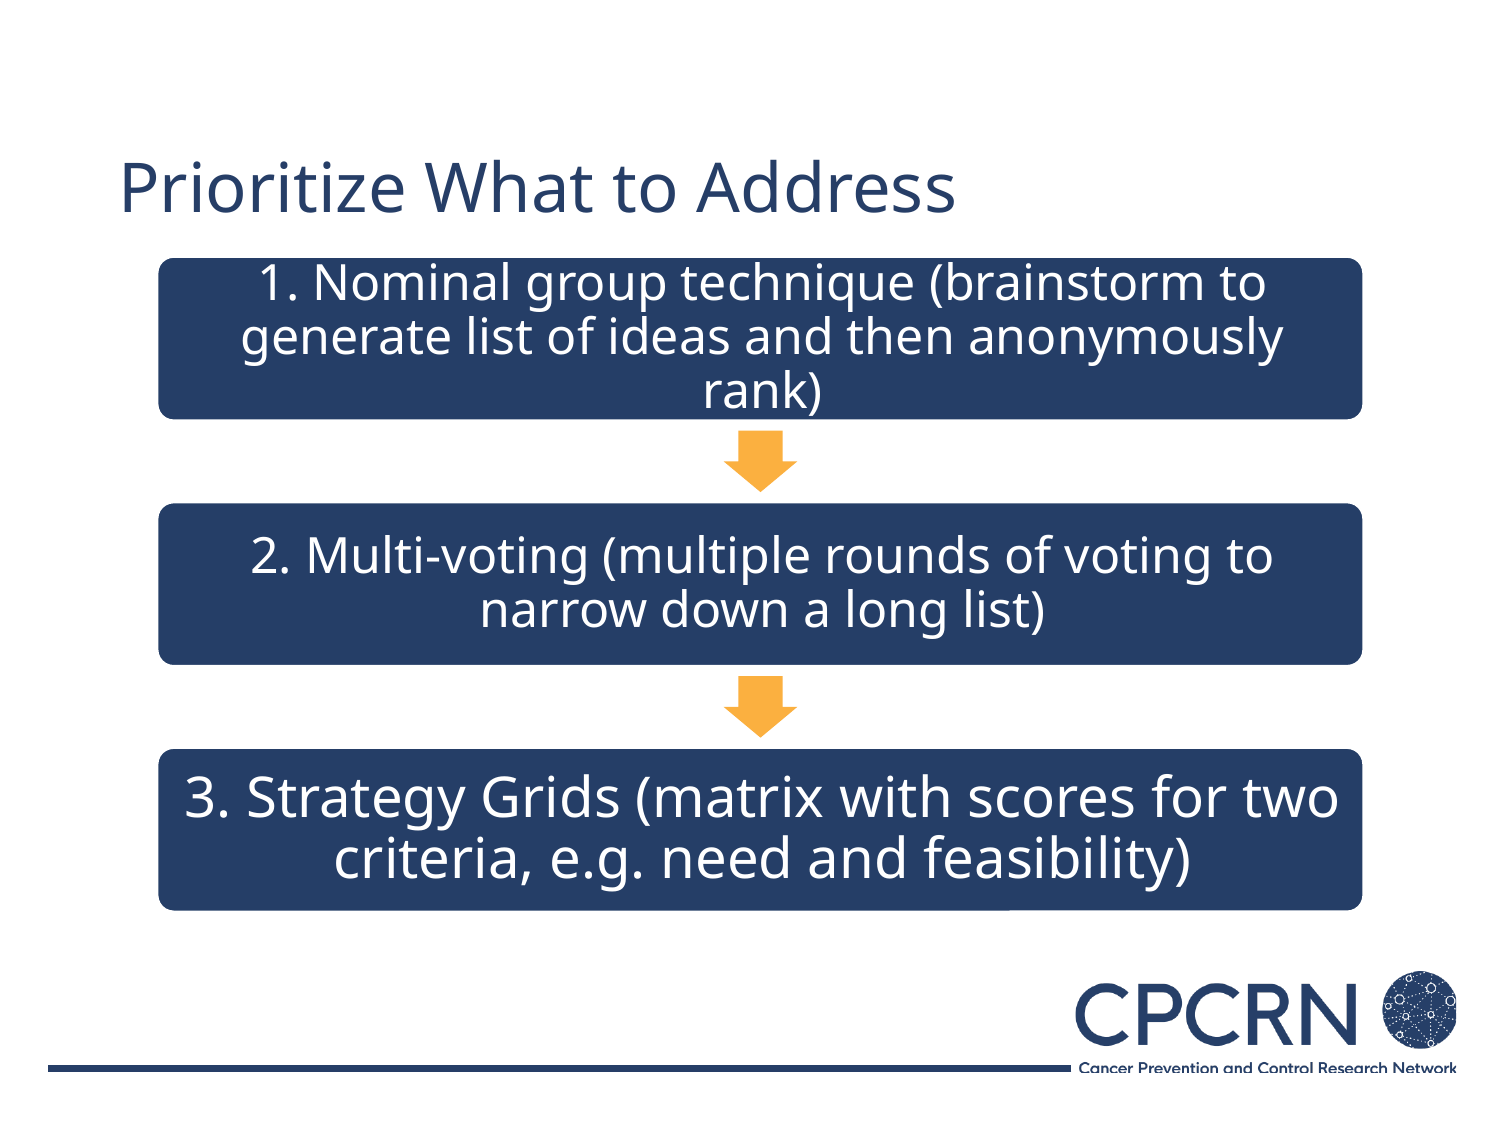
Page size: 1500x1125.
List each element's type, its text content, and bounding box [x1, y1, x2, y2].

title Prioritize What to Address [103, 103, 1397, 256]
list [64, 256, 1457, 912]
